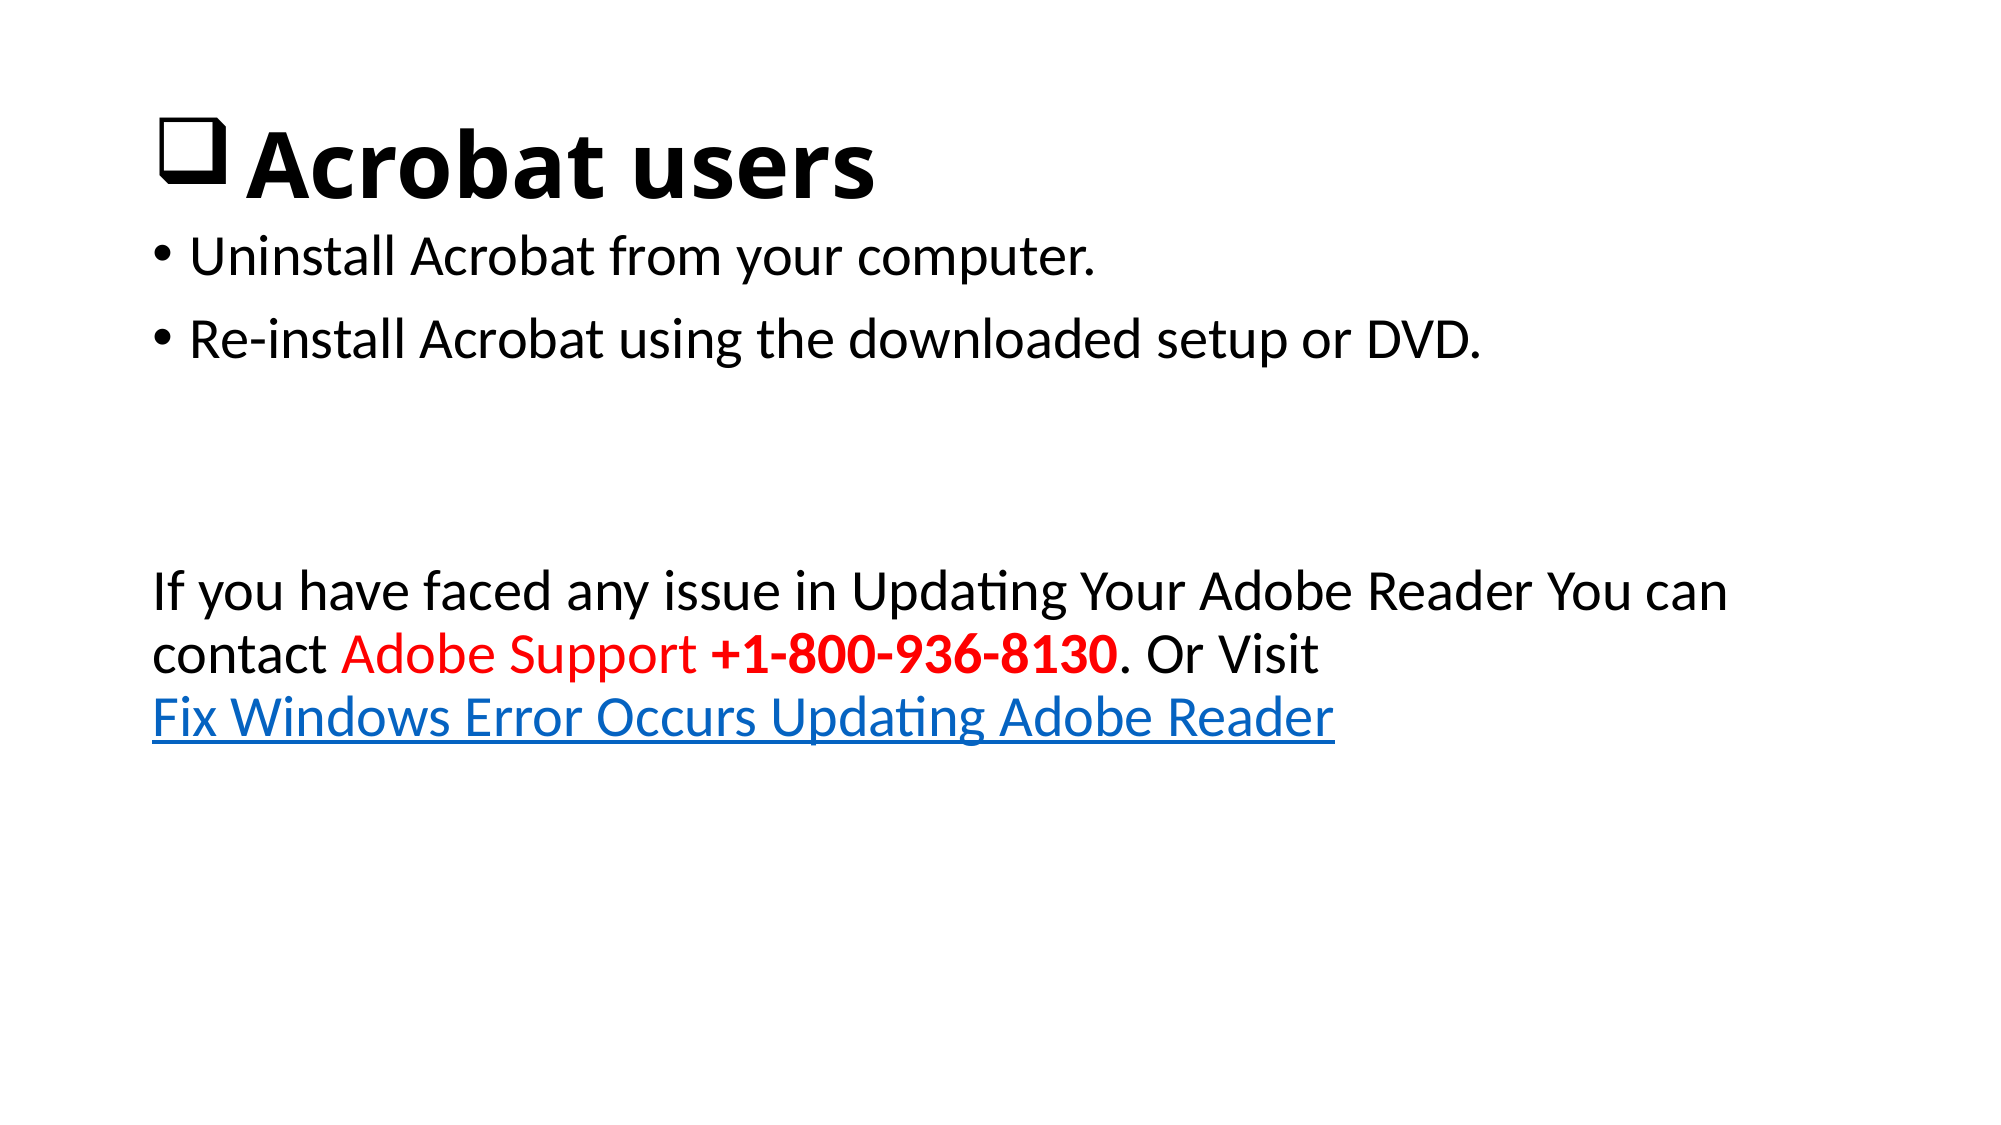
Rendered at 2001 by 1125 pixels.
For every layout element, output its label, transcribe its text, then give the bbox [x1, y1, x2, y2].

title Acrobat users [137, 59, 1863, 217]
list Uninstall Acrobat from your computer. Re-install Acrobat using the downloaded setup or DVD. If you have faced any issue in Updating Your Adobe Reader You can contact Adobe Support +1-800-936-8130. Or Visit Fix Windows Error Occurs Updating Adobe Reader [137, 217, 1863, 932]
